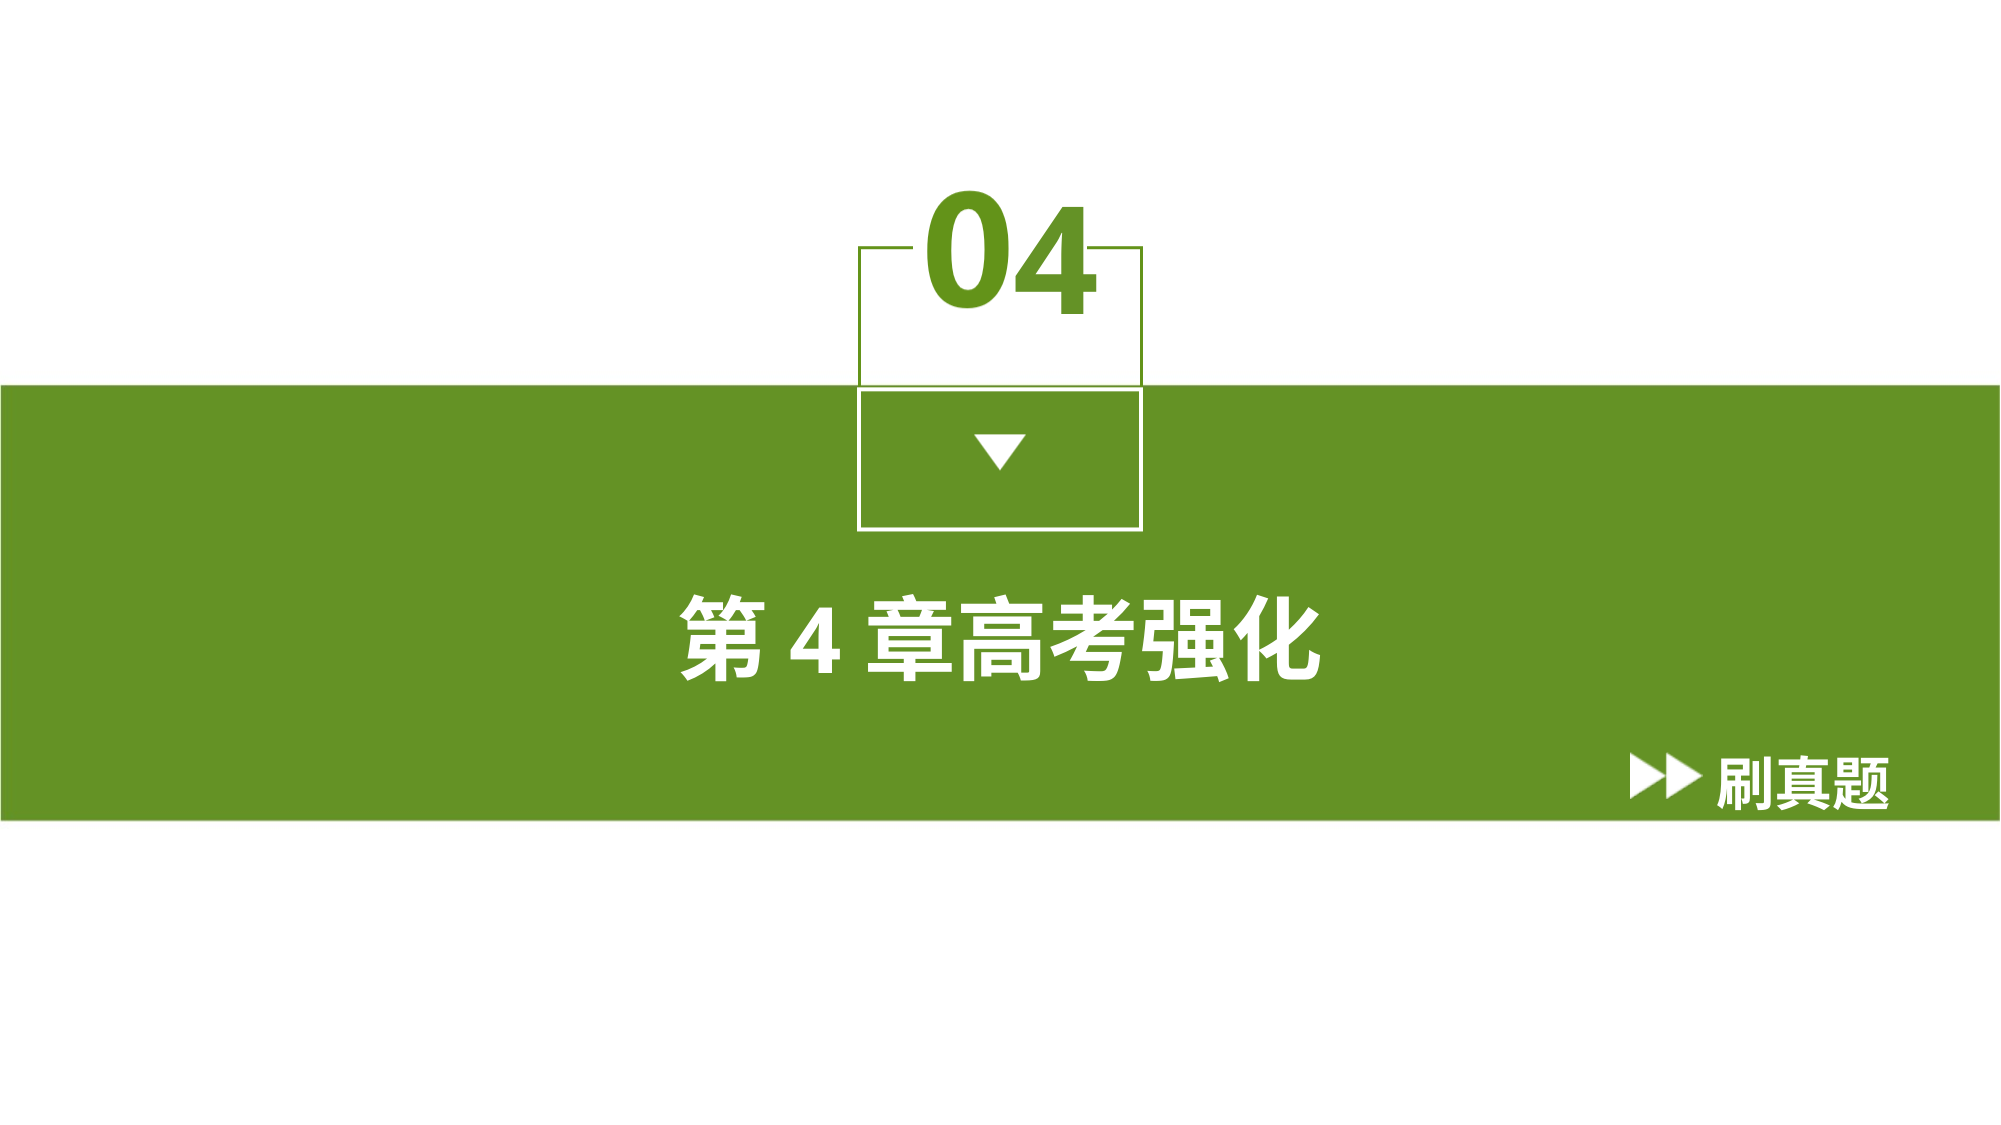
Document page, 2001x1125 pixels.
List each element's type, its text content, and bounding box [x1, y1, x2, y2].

picture [0, 699, 2000, 1125]
text_box 刷真题 [1715, 718, 1997, 812]
picture [0, 0, 2000, 572]
text_box 第4章高考强化 [0, 572, 2000, 699]
text_box 4 [1013, 156, 1173, 353]
